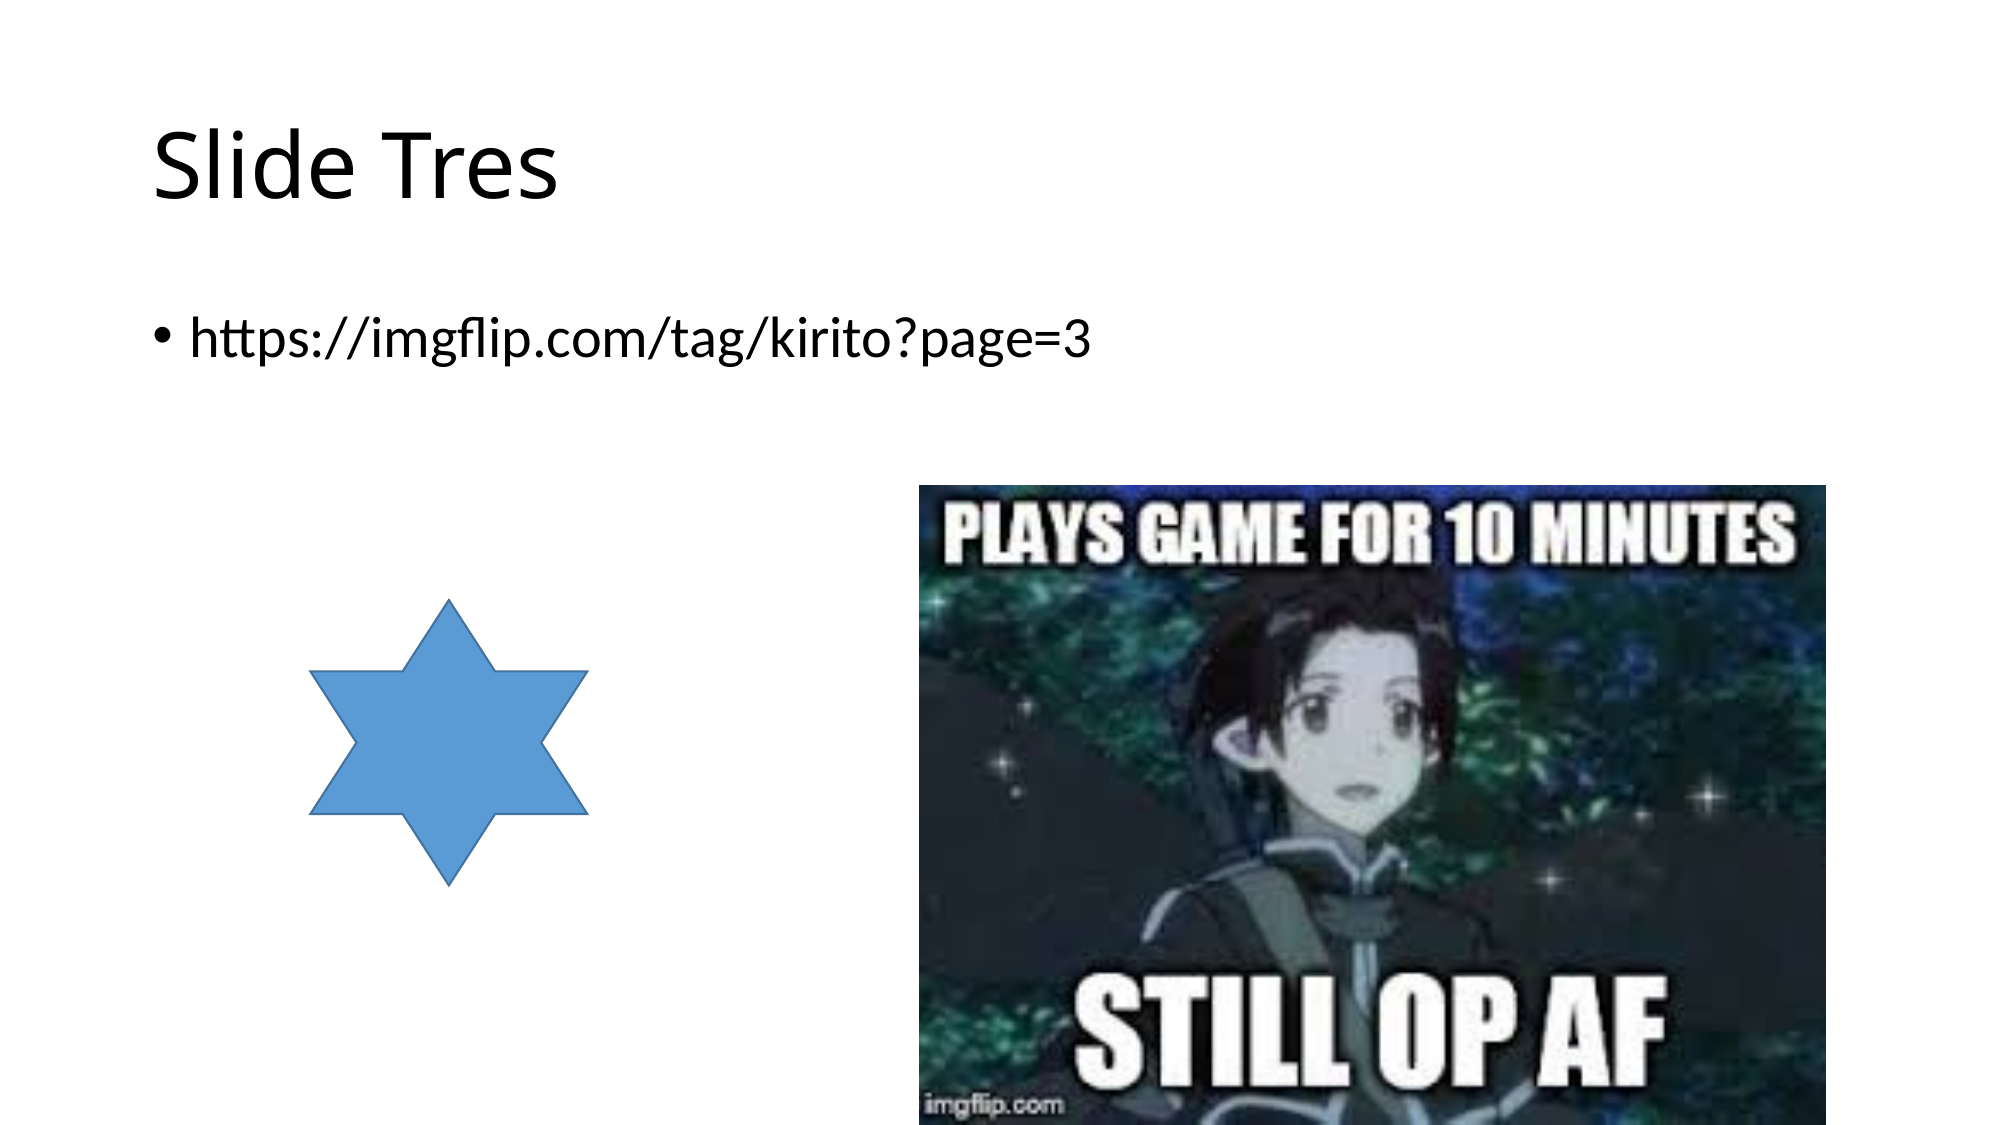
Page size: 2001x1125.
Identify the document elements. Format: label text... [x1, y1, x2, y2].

picture [919, 485, 1826, 1125]
text_box [308, 598, 590, 888]
title Slide Tres [137, 59, 1863, 278]
list https://imgflip.com/tag/kirito?page=3 [137, 299, 1863, 1014]
